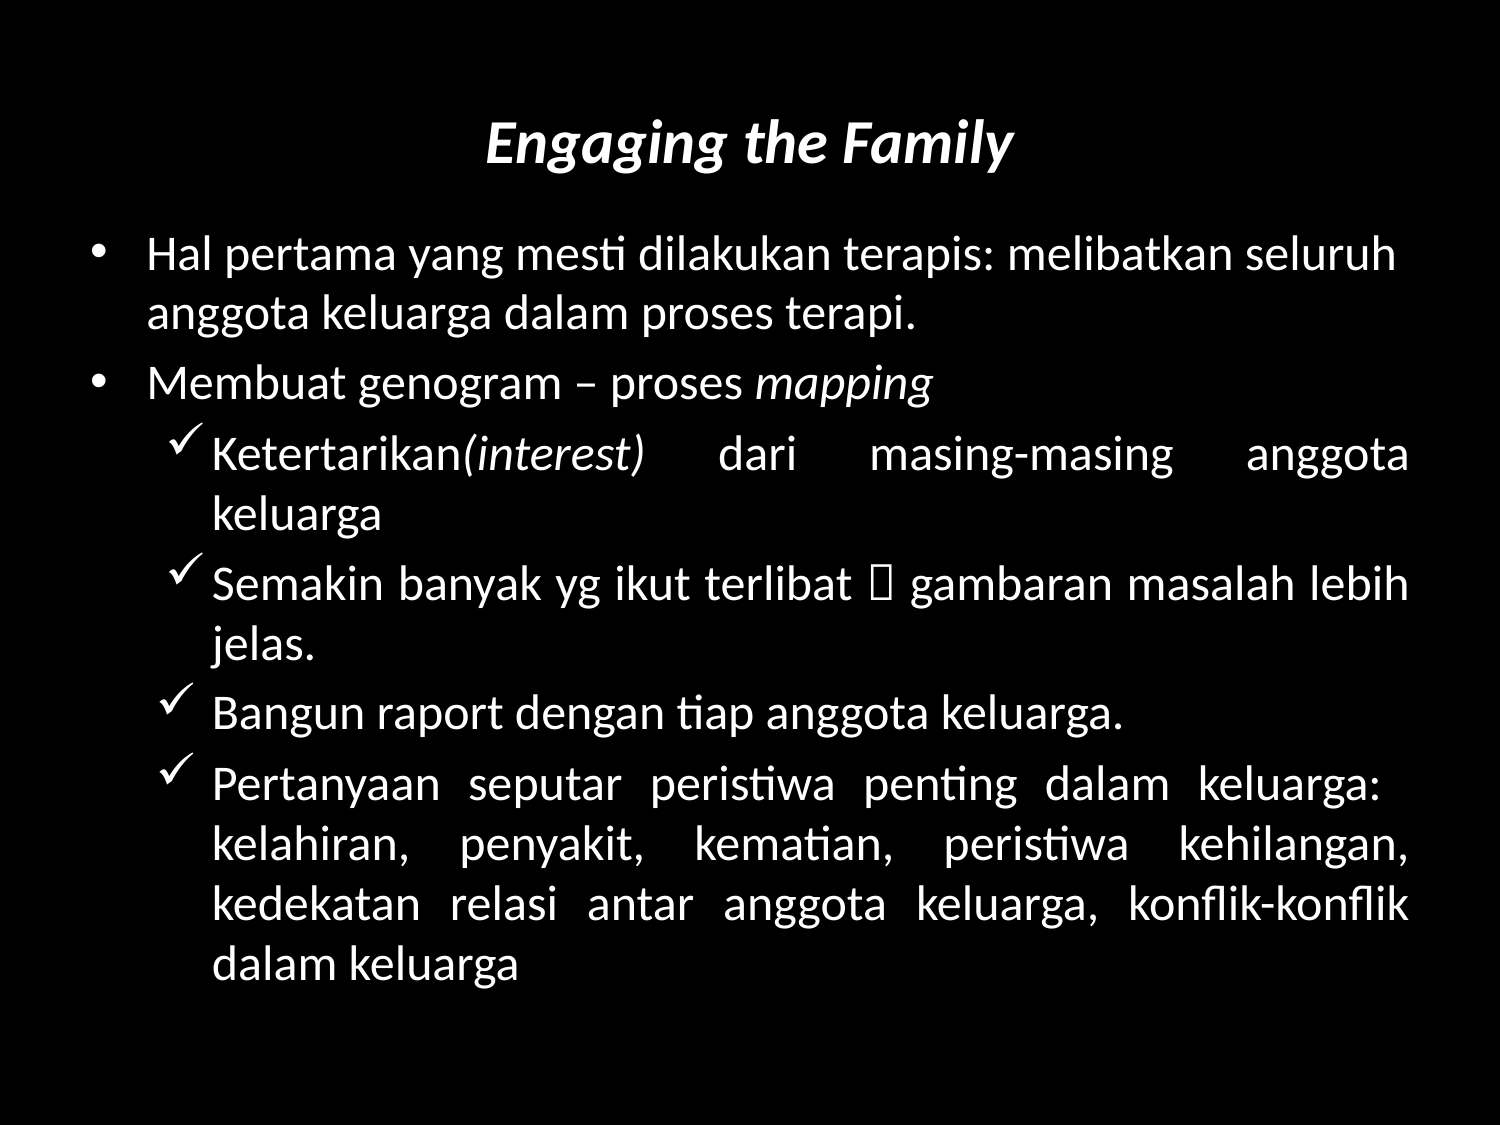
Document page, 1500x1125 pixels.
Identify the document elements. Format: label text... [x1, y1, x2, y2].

title Engaging the Family [75, 45, 1425, 212]
list Hal pertama yang mesti dilakukan terapis: melibatkan seluruh anggota keluarga dalam proses terapi. Membuat genogram – proses mapping Ketertarikan(interest) dari masing-masing anggota keluarga Semakin banyak yg ikut terlibat  gambaran masalah lebih jelas. Bangun raport dengan tiap anggota keluarga. Pertanyaan seputar peristiwa penting dalam keluarga: kelahiran, penyakit, kematian, peristiwa kehilangan, kedekatan relasi antar anggota keluarga, konflik-konflik dalam keluarga [75, 212, 1425, 1005]
